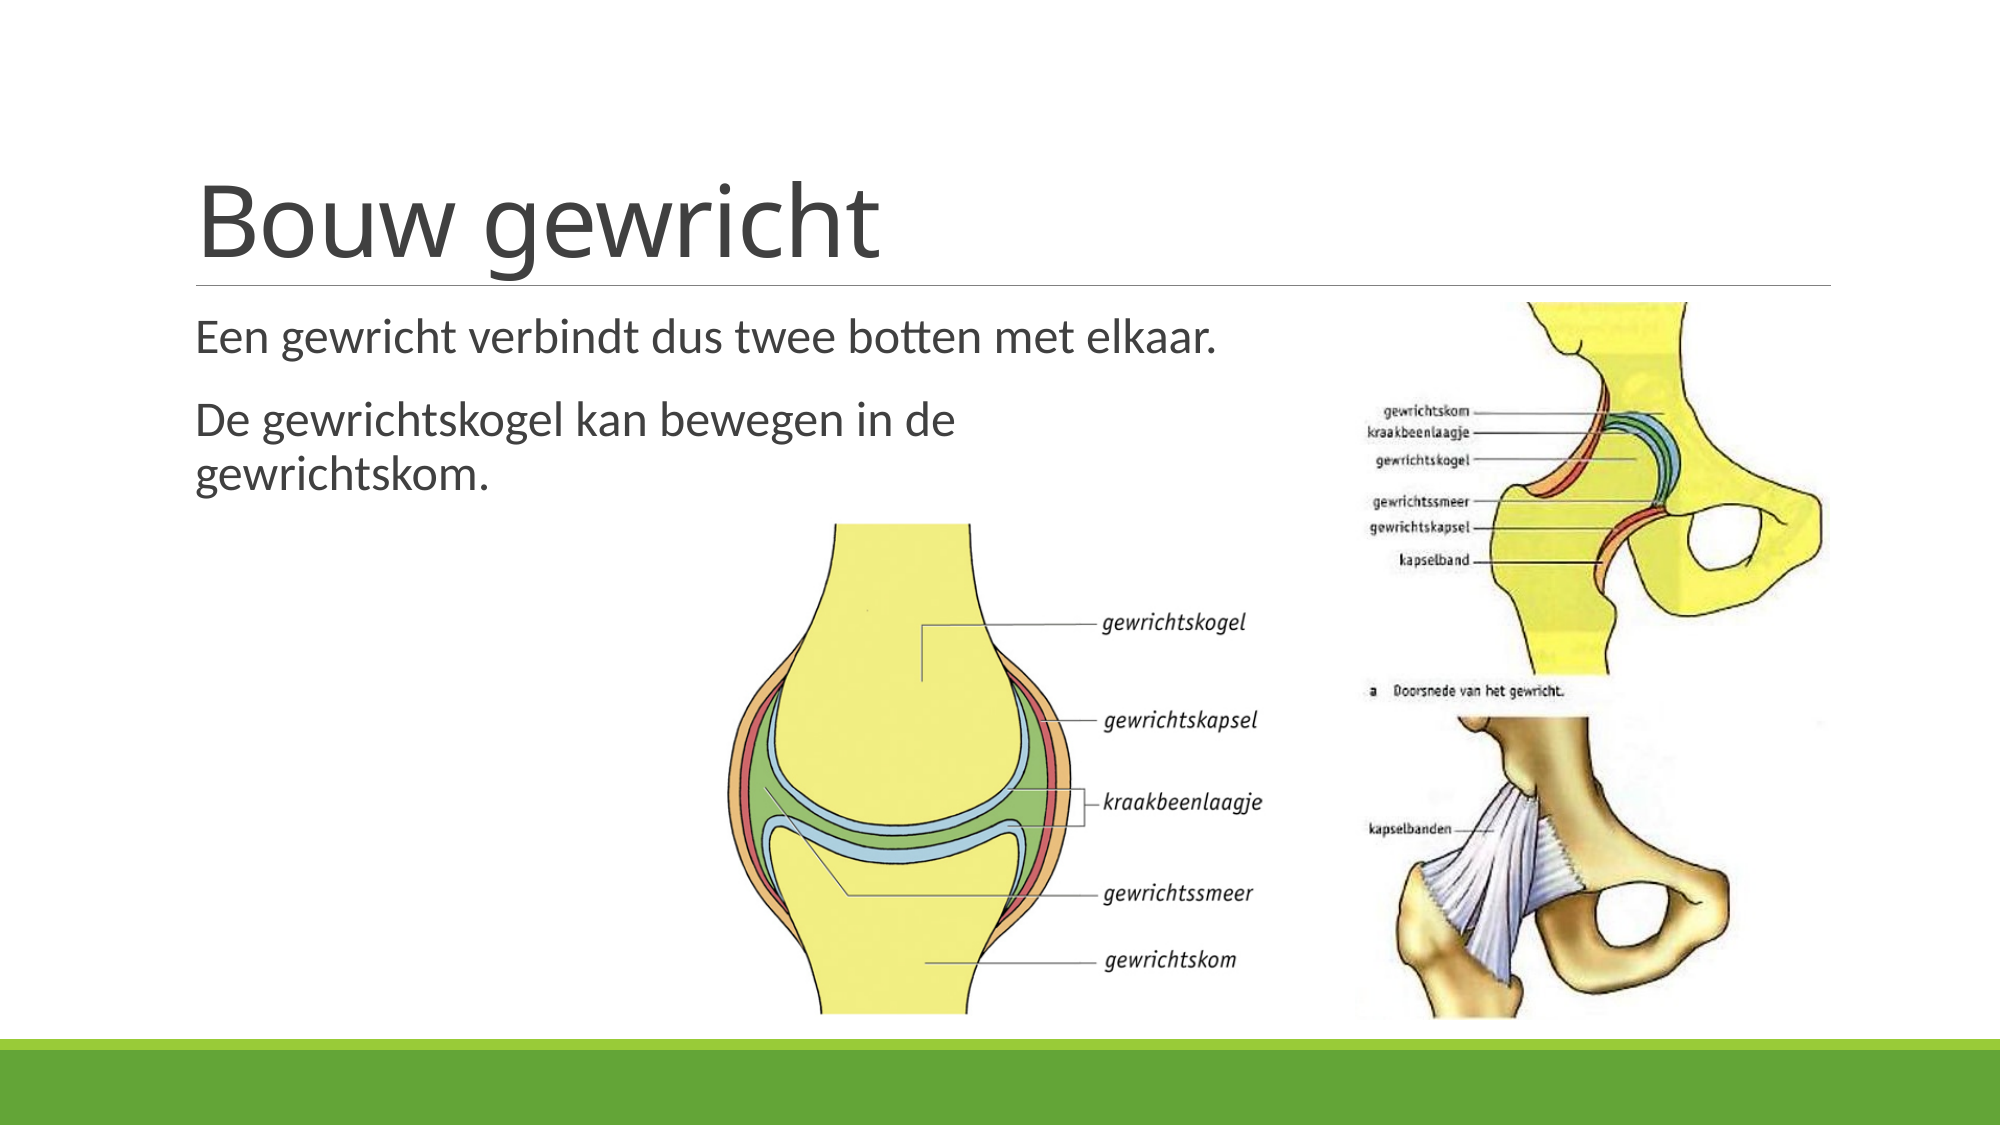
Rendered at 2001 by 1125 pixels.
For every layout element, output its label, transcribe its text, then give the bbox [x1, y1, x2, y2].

picture [723, 515, 1277, 1021]
title Bouw gewricht [180, 47, 1830, 285]
list Een gewricht verbindt dus twee botten met elkaar. De gewrichtskogel kan bewegen in de gewrichtskom. [180, 302, 1354, 963]
picture [1354, 302, 1831, 1021]
